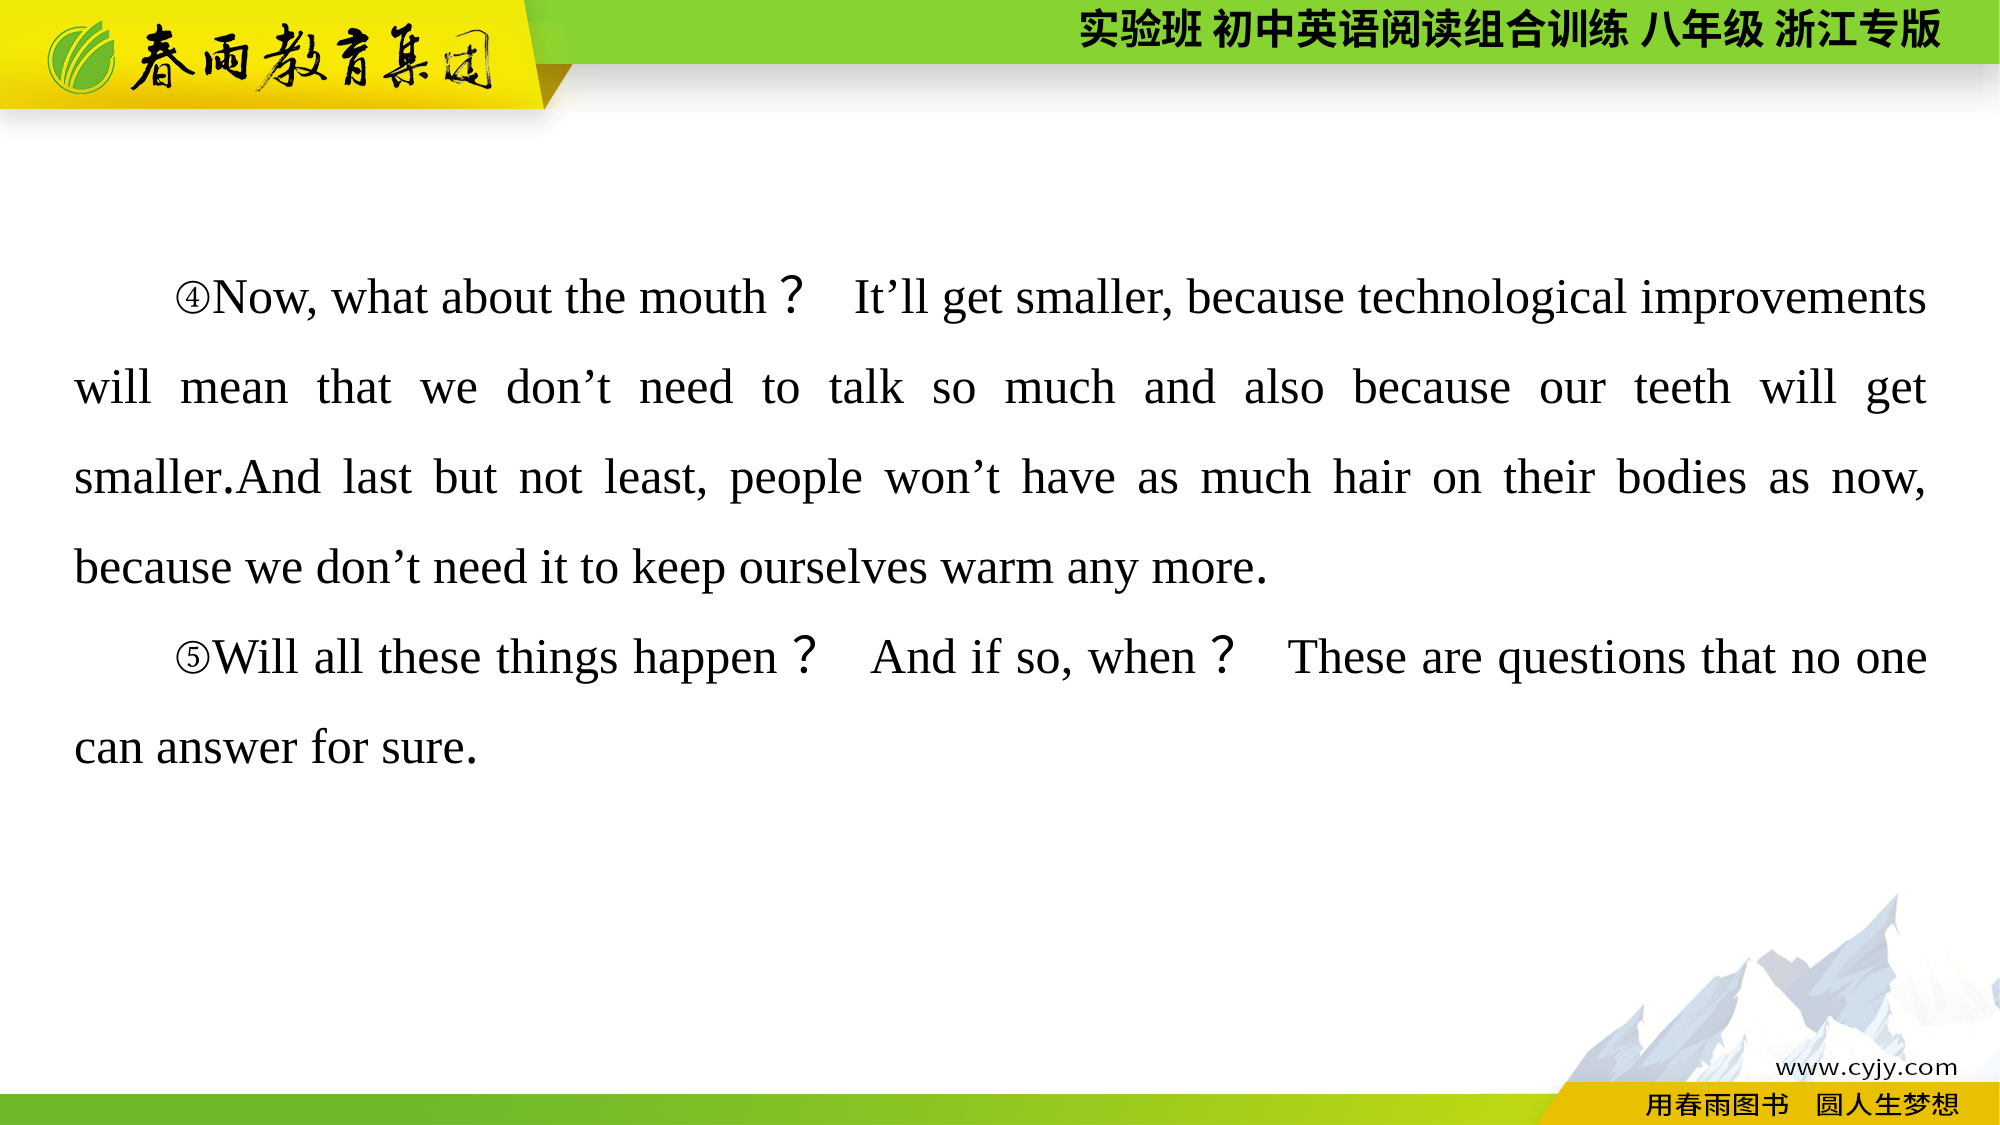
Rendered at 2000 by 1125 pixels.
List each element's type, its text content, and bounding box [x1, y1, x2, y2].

picture [0, 0, 2000, 1125]
list ④Now, what about the mouth？ It’ll get smaller, because technological improvements will mean that we don’t need to talk so much and also because our teeth will get smaller.And last but not least, people won’t have as much hair on their bodies as now, because we don’t need it to keep ourselves warm any more. ⑤Will all these things happen？ And if so, when？ These are questions that no one can answer for sure. [59, 226, 1944, 787]
